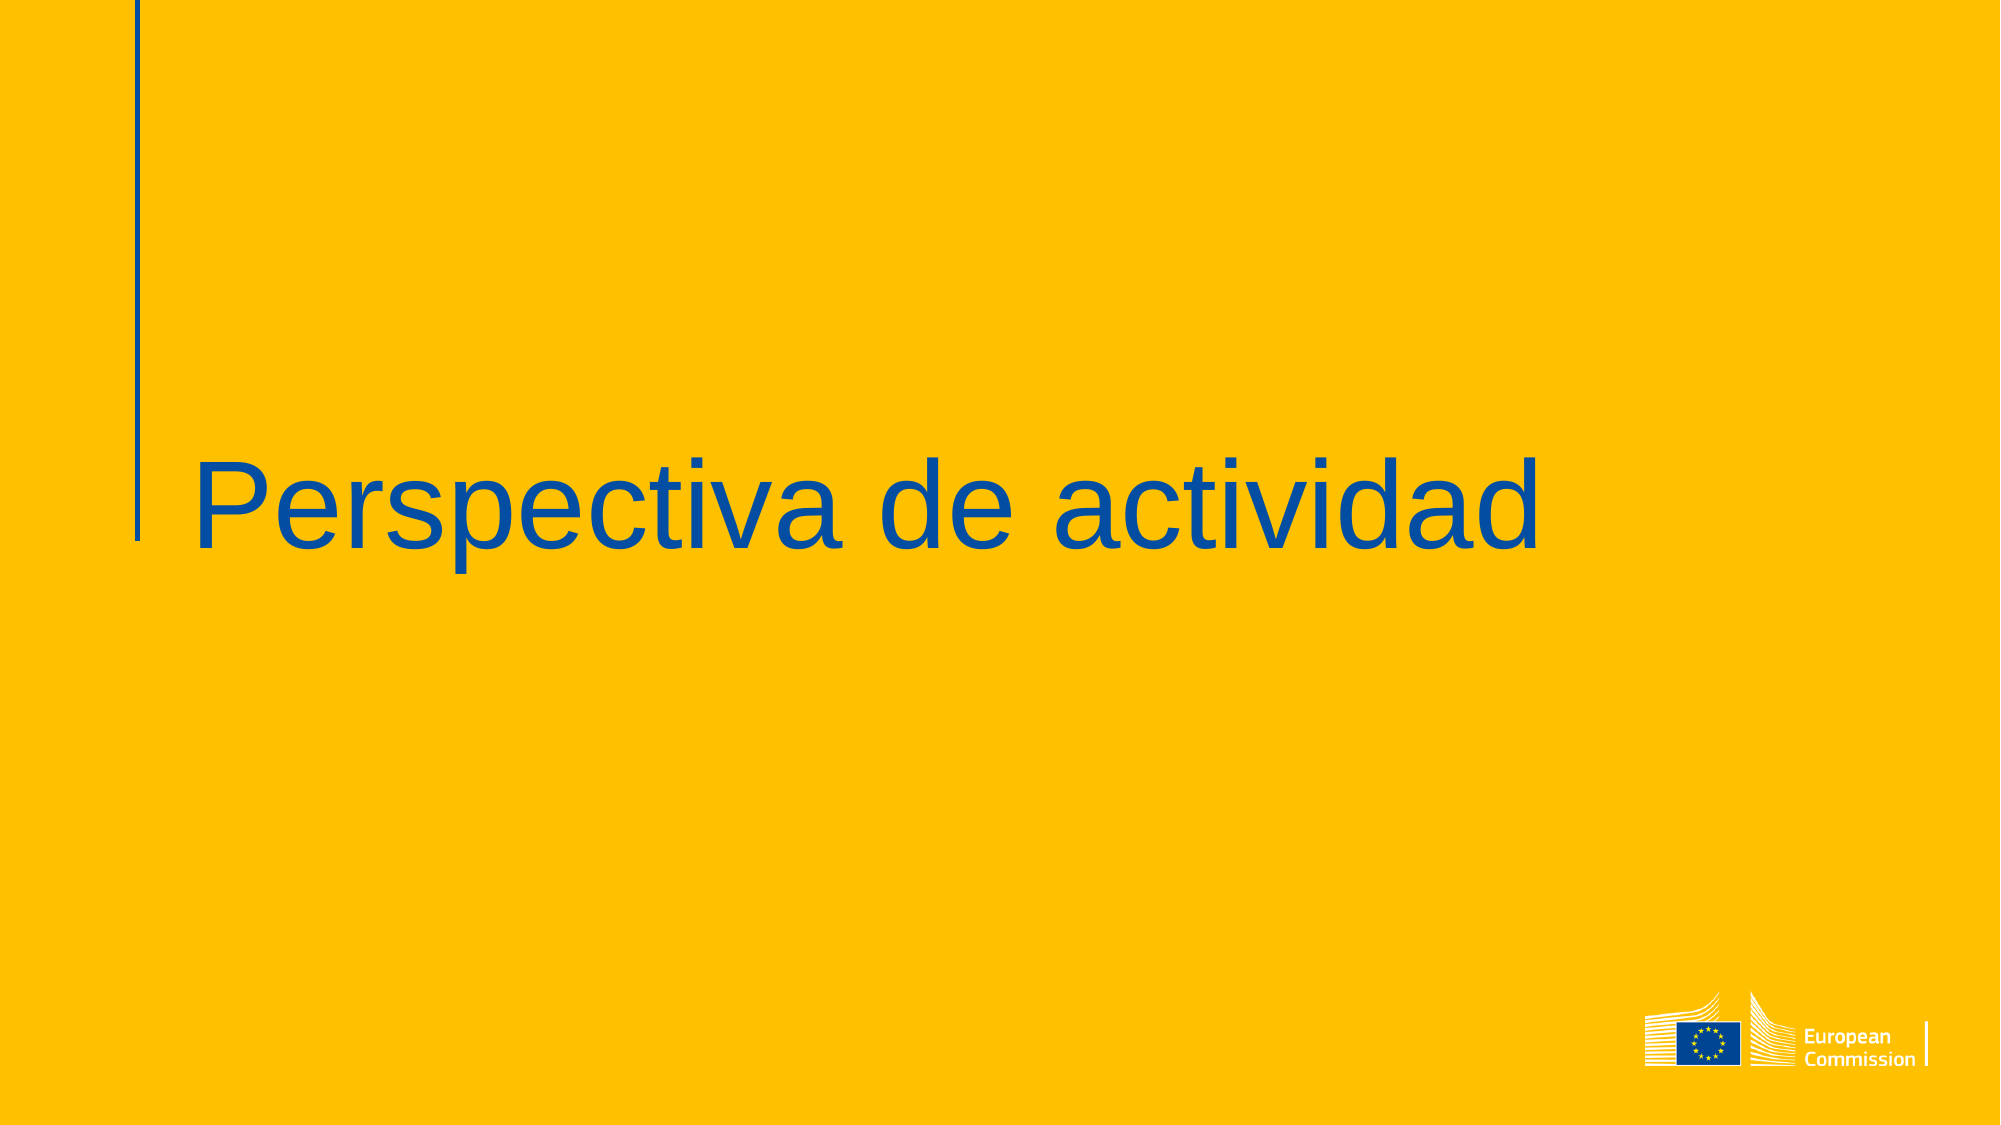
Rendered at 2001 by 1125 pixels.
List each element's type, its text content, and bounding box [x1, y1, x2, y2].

title Perspectiva de actividad [175, 184, 1927, 576]
picture [1645, 991, 1928, 1066]
